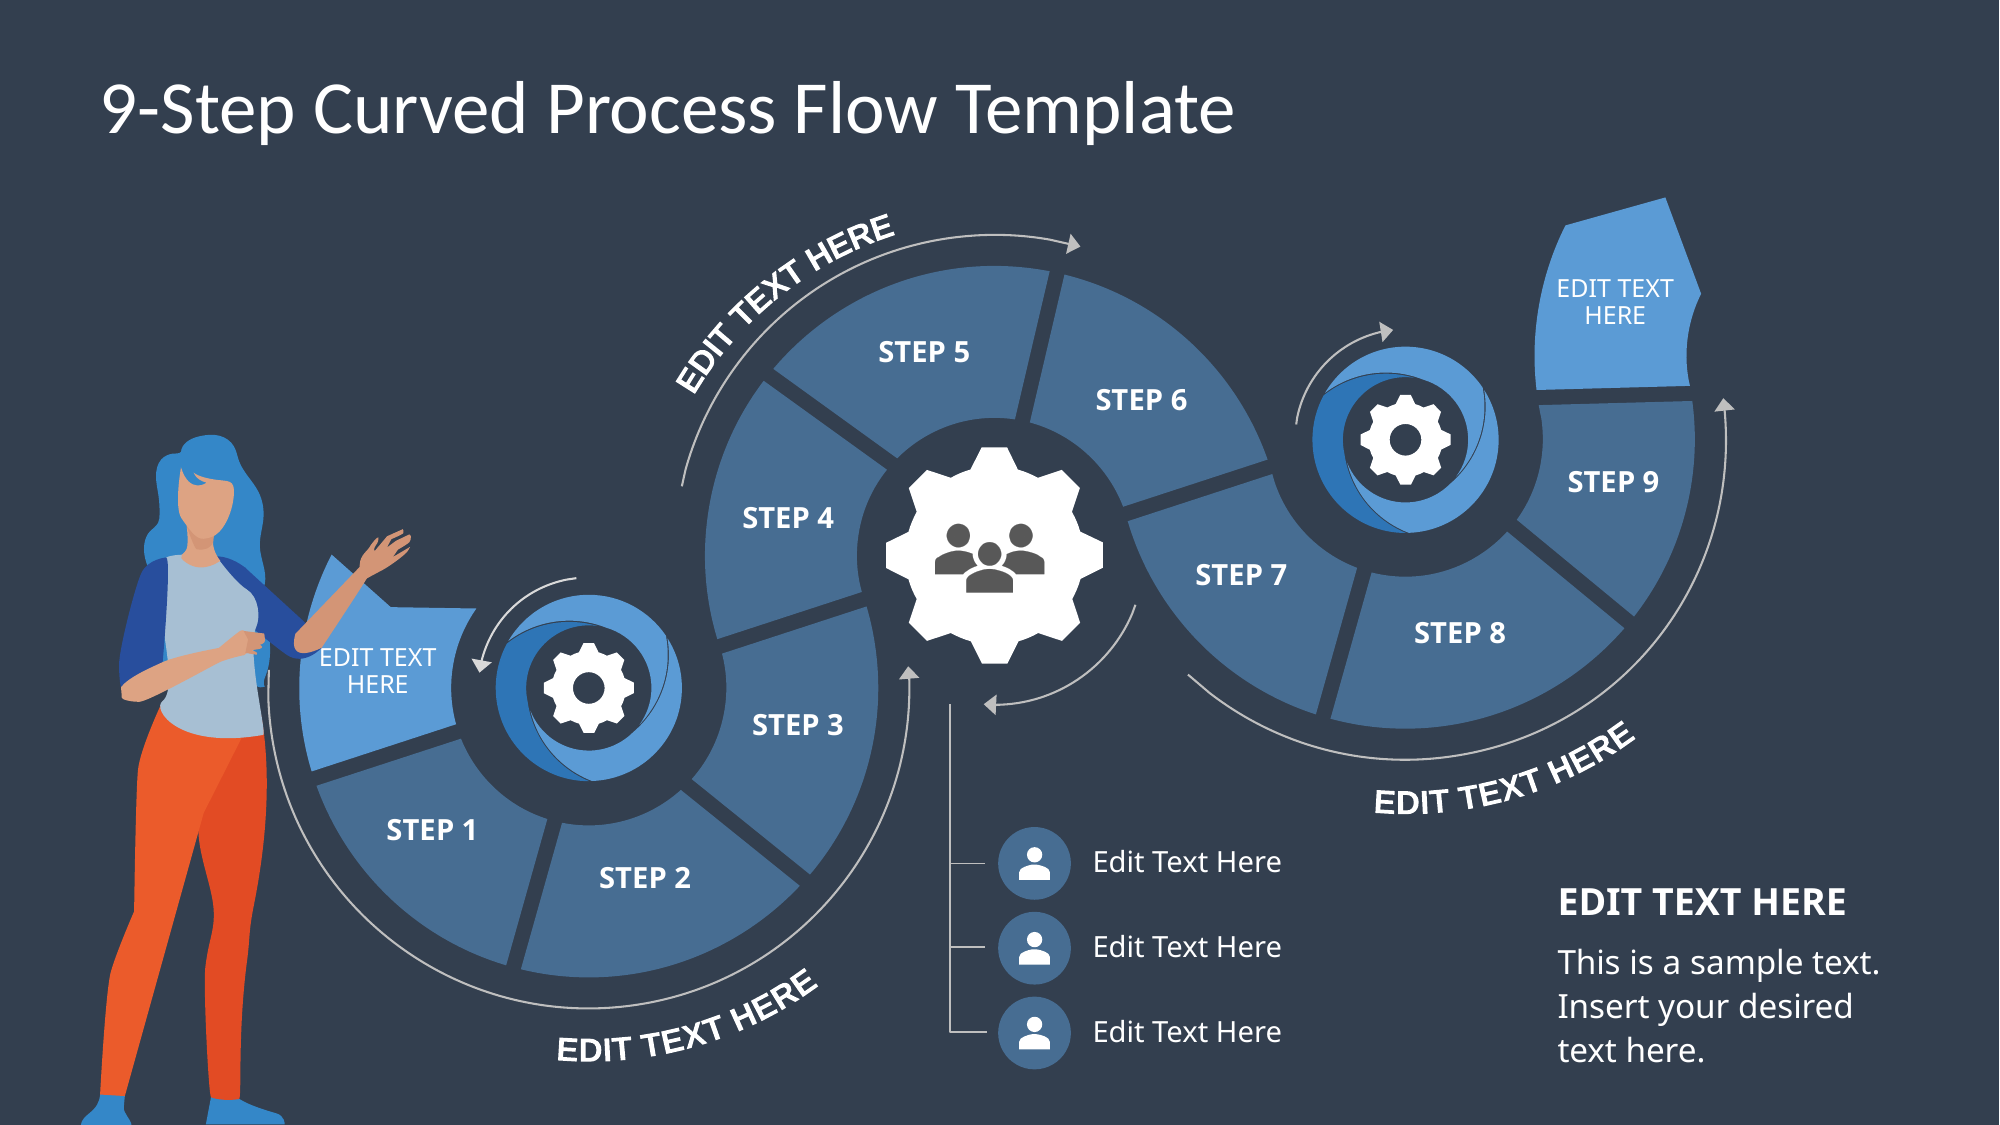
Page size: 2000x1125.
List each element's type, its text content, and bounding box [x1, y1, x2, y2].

text_box This is a sample text. Insert your desired text here. [1726, 937, 1916, 1077]
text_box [80, 434, 412, 1125]
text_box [1018, 846, 1051, 880]
text_box EDIT TEXT HERE [1731, 869, 1918, 933]
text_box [268, 191, 1727, 1070]
title 9-Step Curved Process Flow Template [99, 45, 1900, 162]
